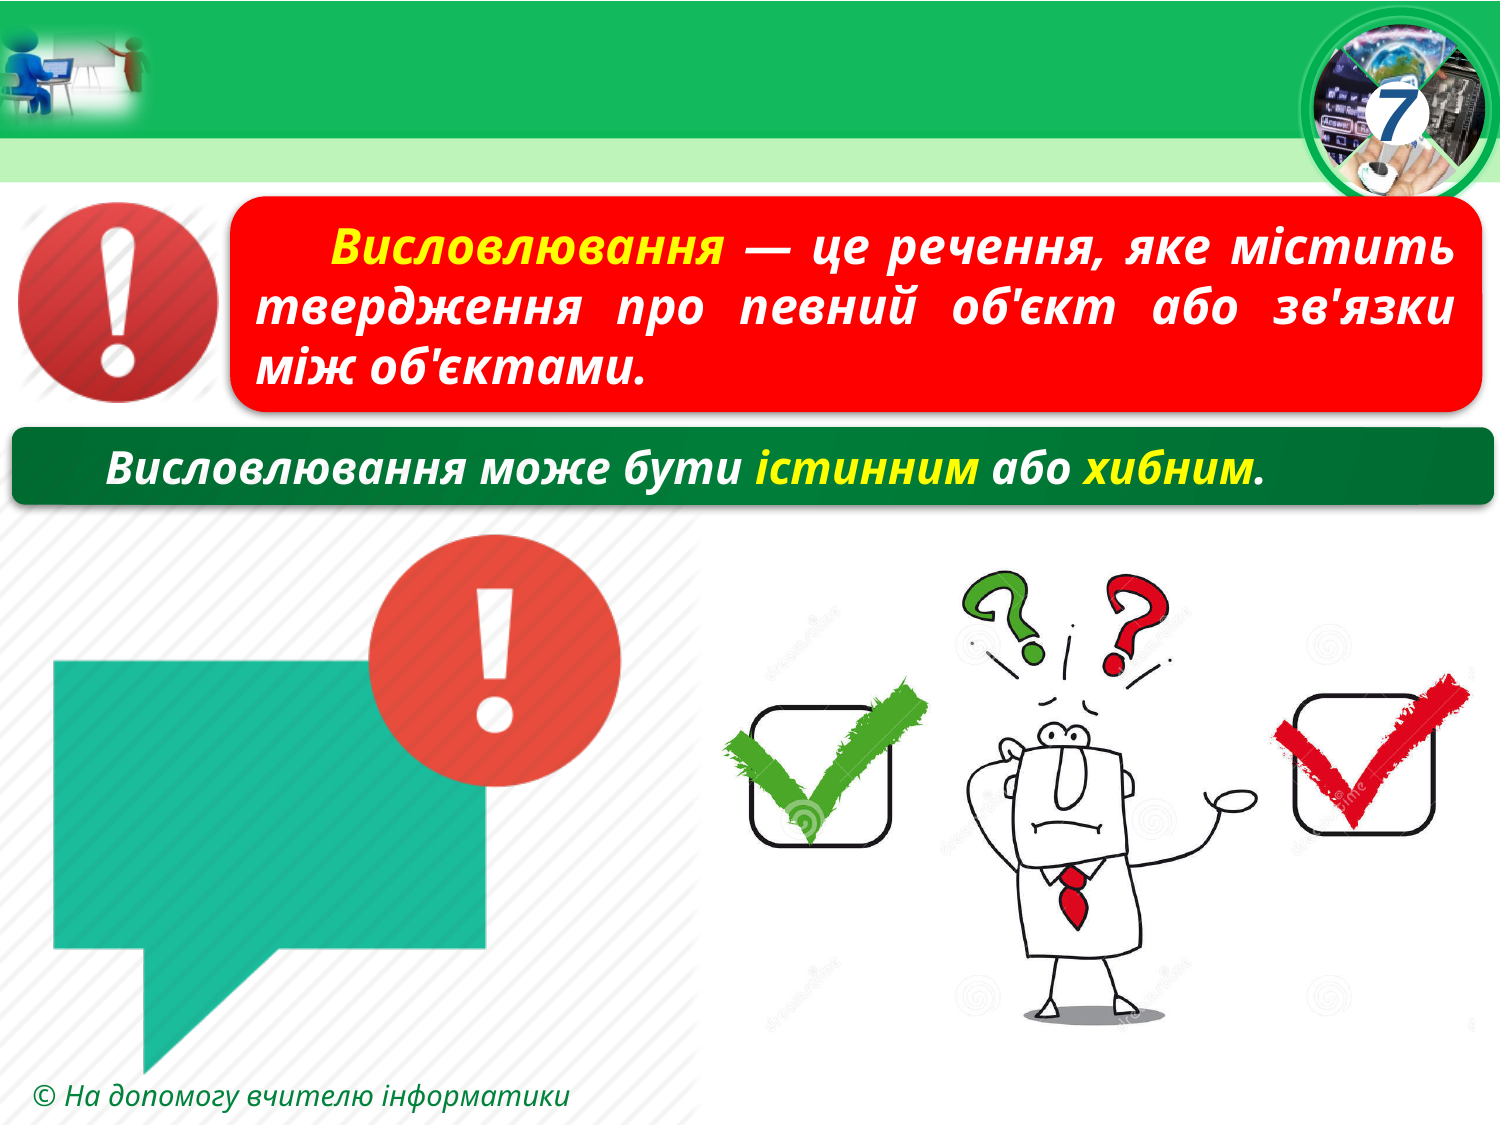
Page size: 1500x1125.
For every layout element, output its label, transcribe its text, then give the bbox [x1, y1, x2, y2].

picture [1313, 24, 1486, 169]
picture [0, 16, 160, 142]
picture [18, 202, 219, 403]
picture [0, 444, 703, 1125]
picture [1338, 135, 1457, 196]
picture [715, 558, 1476, 1036]
text_box Висловлювання може бути істинним або хибним. [11, 427, 1495, 505]
text_box Висловлювання — це речення, яке містить твердження про певний об'єкт або зв'язки між об'єктами. [230, 196, 1483, 413]
